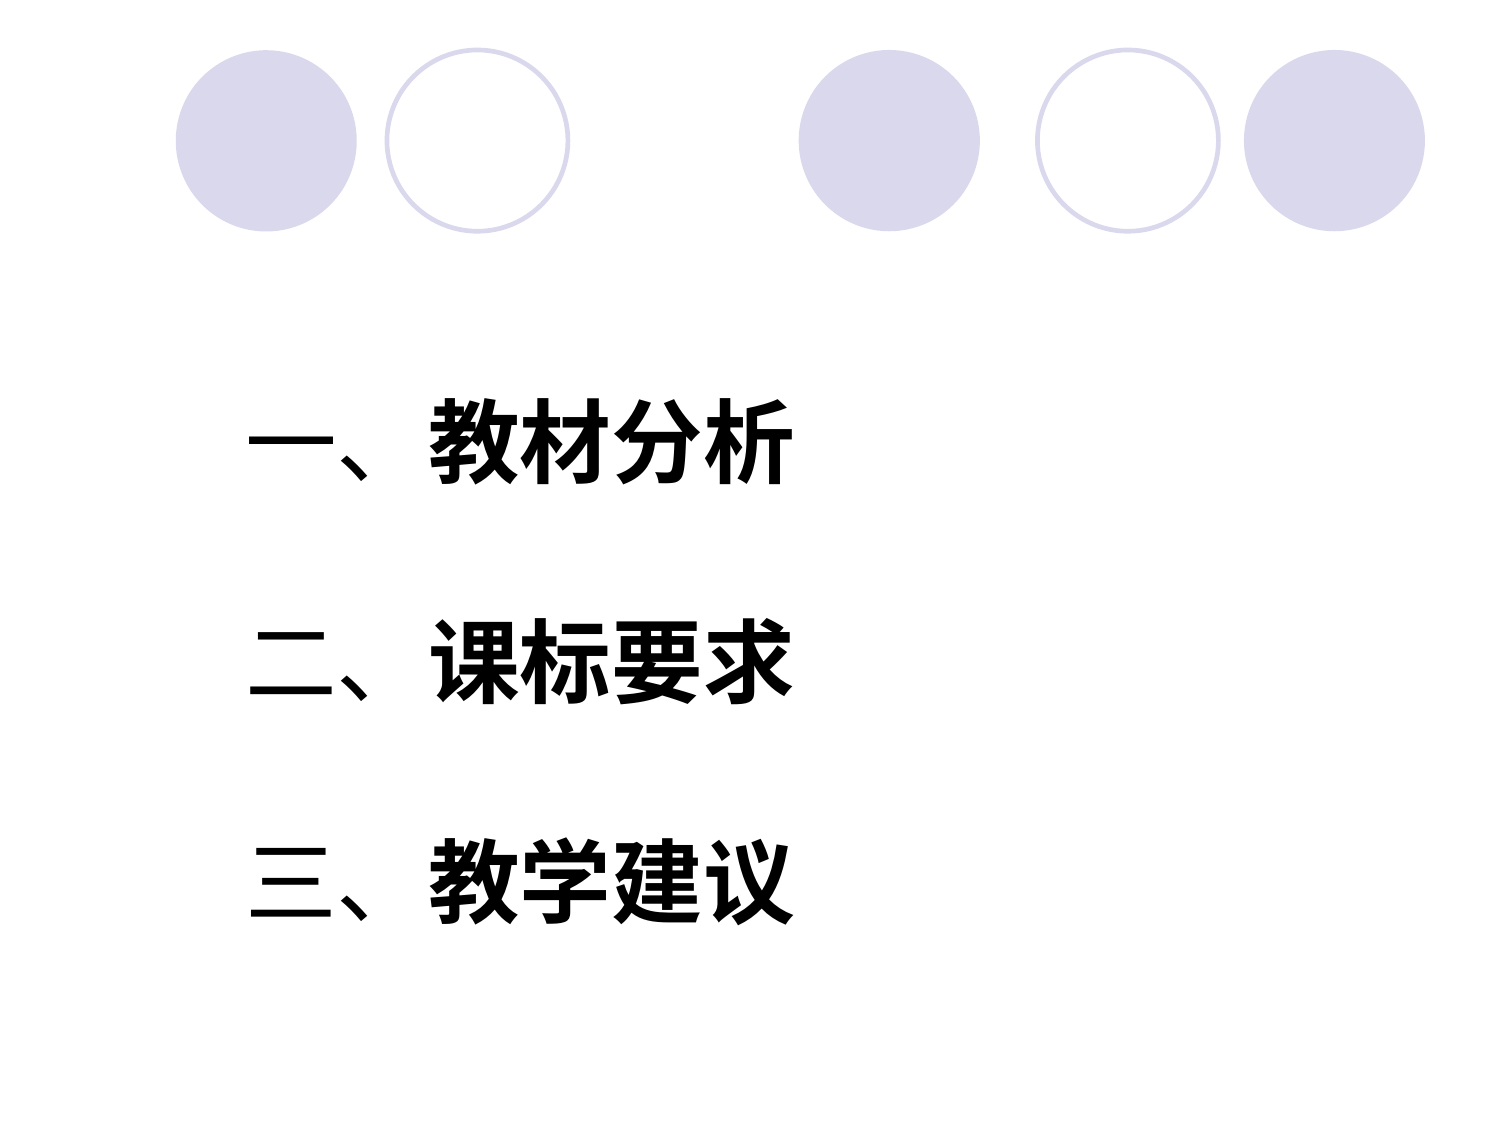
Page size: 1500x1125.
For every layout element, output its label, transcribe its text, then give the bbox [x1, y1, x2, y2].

text_box 一、教材分析 二、课标要求 三、教学建议 [230, 267, 1081, 942]
